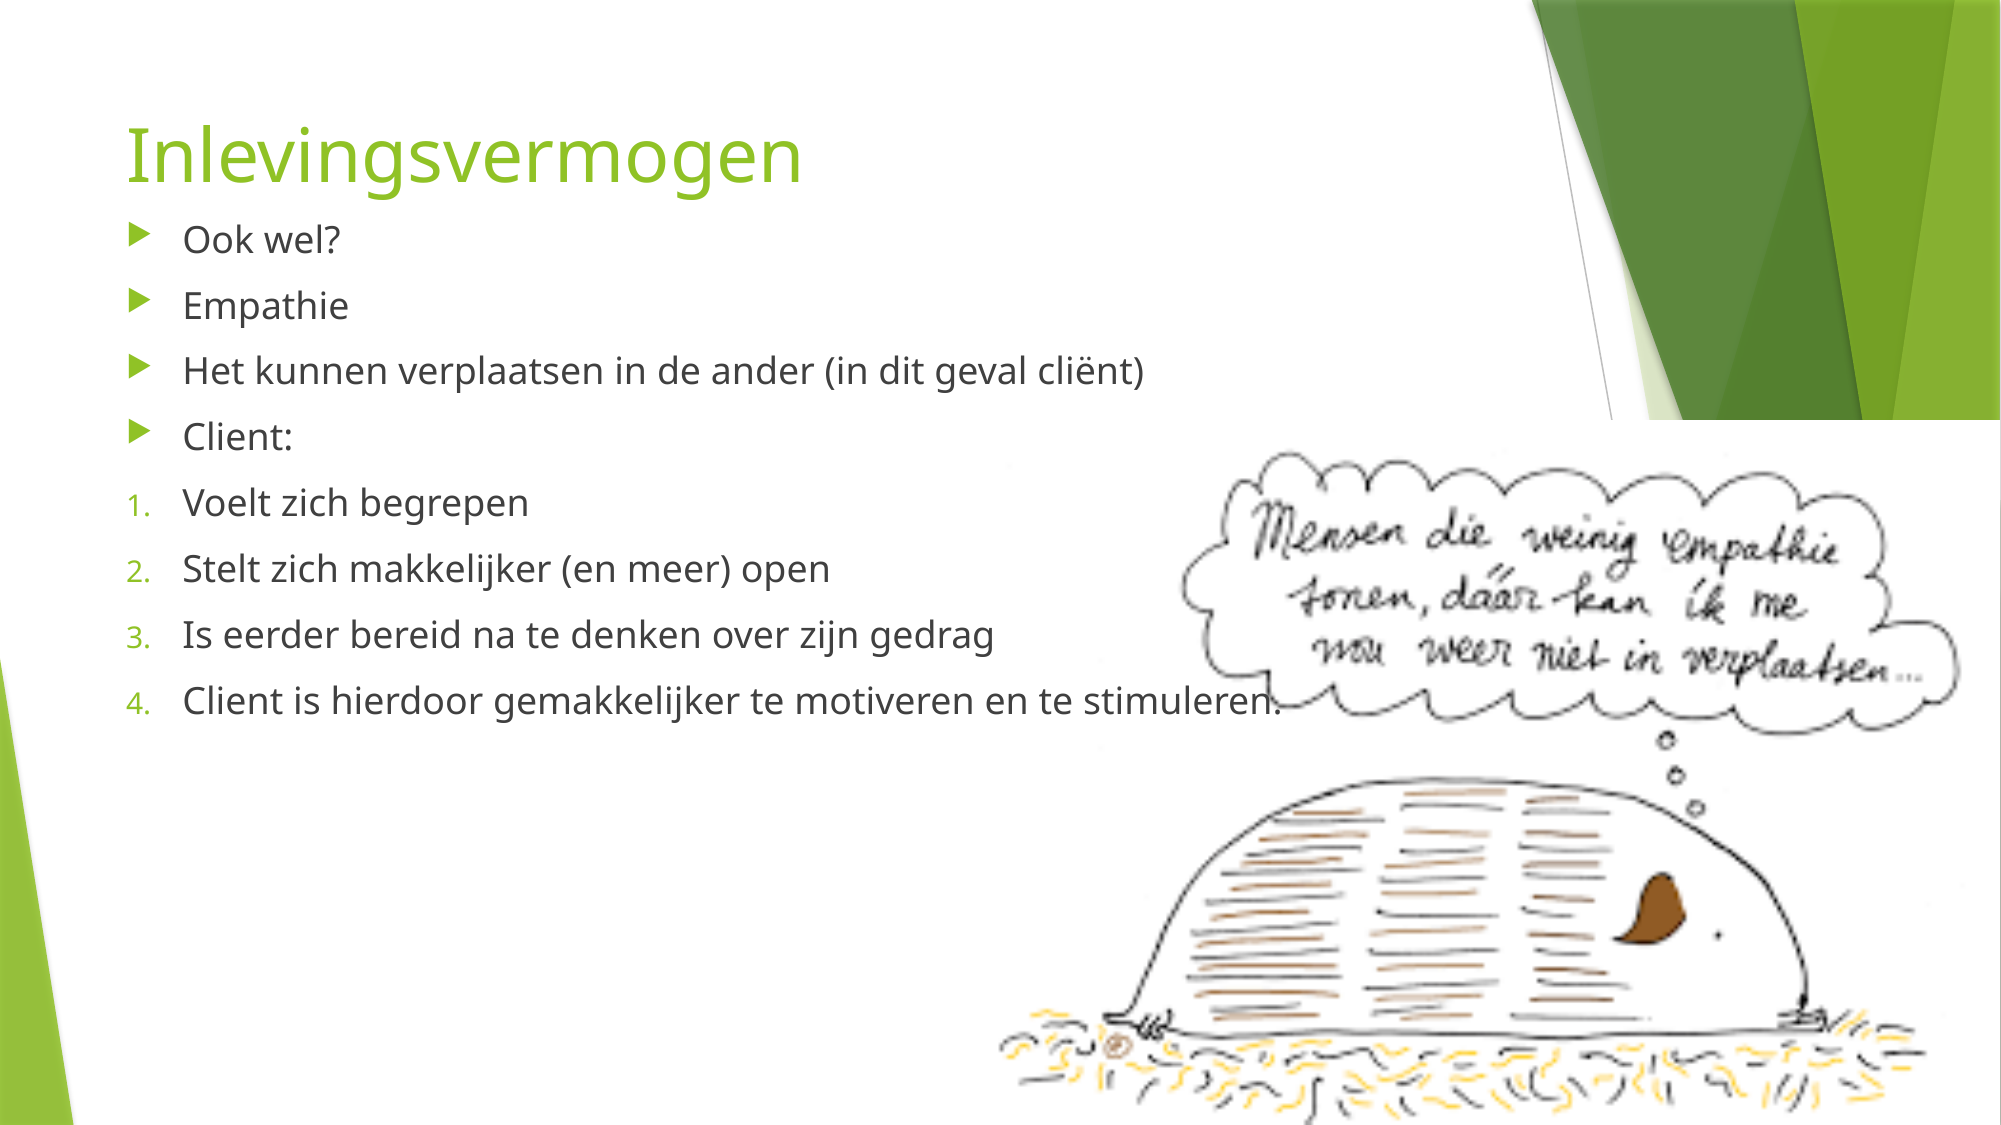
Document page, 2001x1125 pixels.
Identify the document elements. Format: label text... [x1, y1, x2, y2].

title Inlevingsvermogen [111, 99, 1522, 208]
picture [963, 419, 2000, 1125]
list Ook wel? Empathie Het kunnen verplaatsen in de ander (in dit geval cliënt) Client: Voelt zich begrepen Stelt zich makkelijker (en meer) open Is eerder bereid na te denken over zijn gedrag Client is hierdoor gemakkelijker te motiveren en te stimuleren. [111, 208, 1522, 845]
